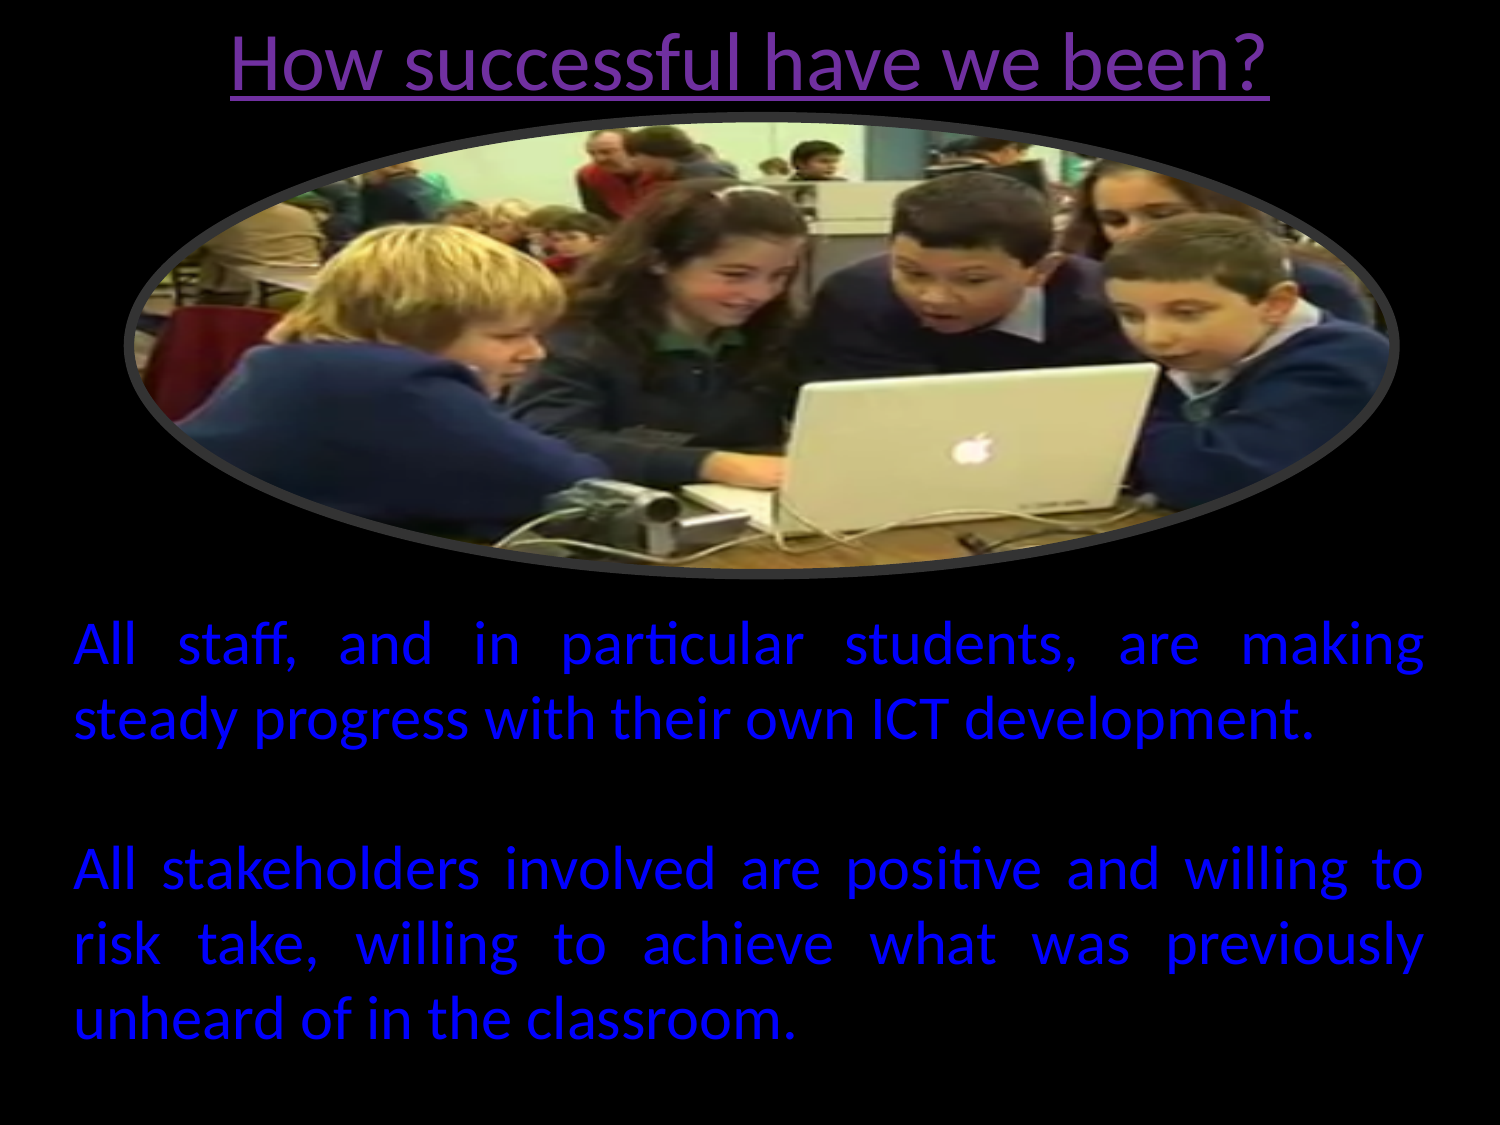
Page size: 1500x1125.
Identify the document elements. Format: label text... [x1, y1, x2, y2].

text_box How successful have we been? All staff, and in particular students, are making steady progress with their own ICT development. All stakeholders involved are positive and willing to risk take, willing to achieve what was previously unheard of in the classroom. [58, 0, 1442, 1059]
picture [128, 116, 1395, 575]
